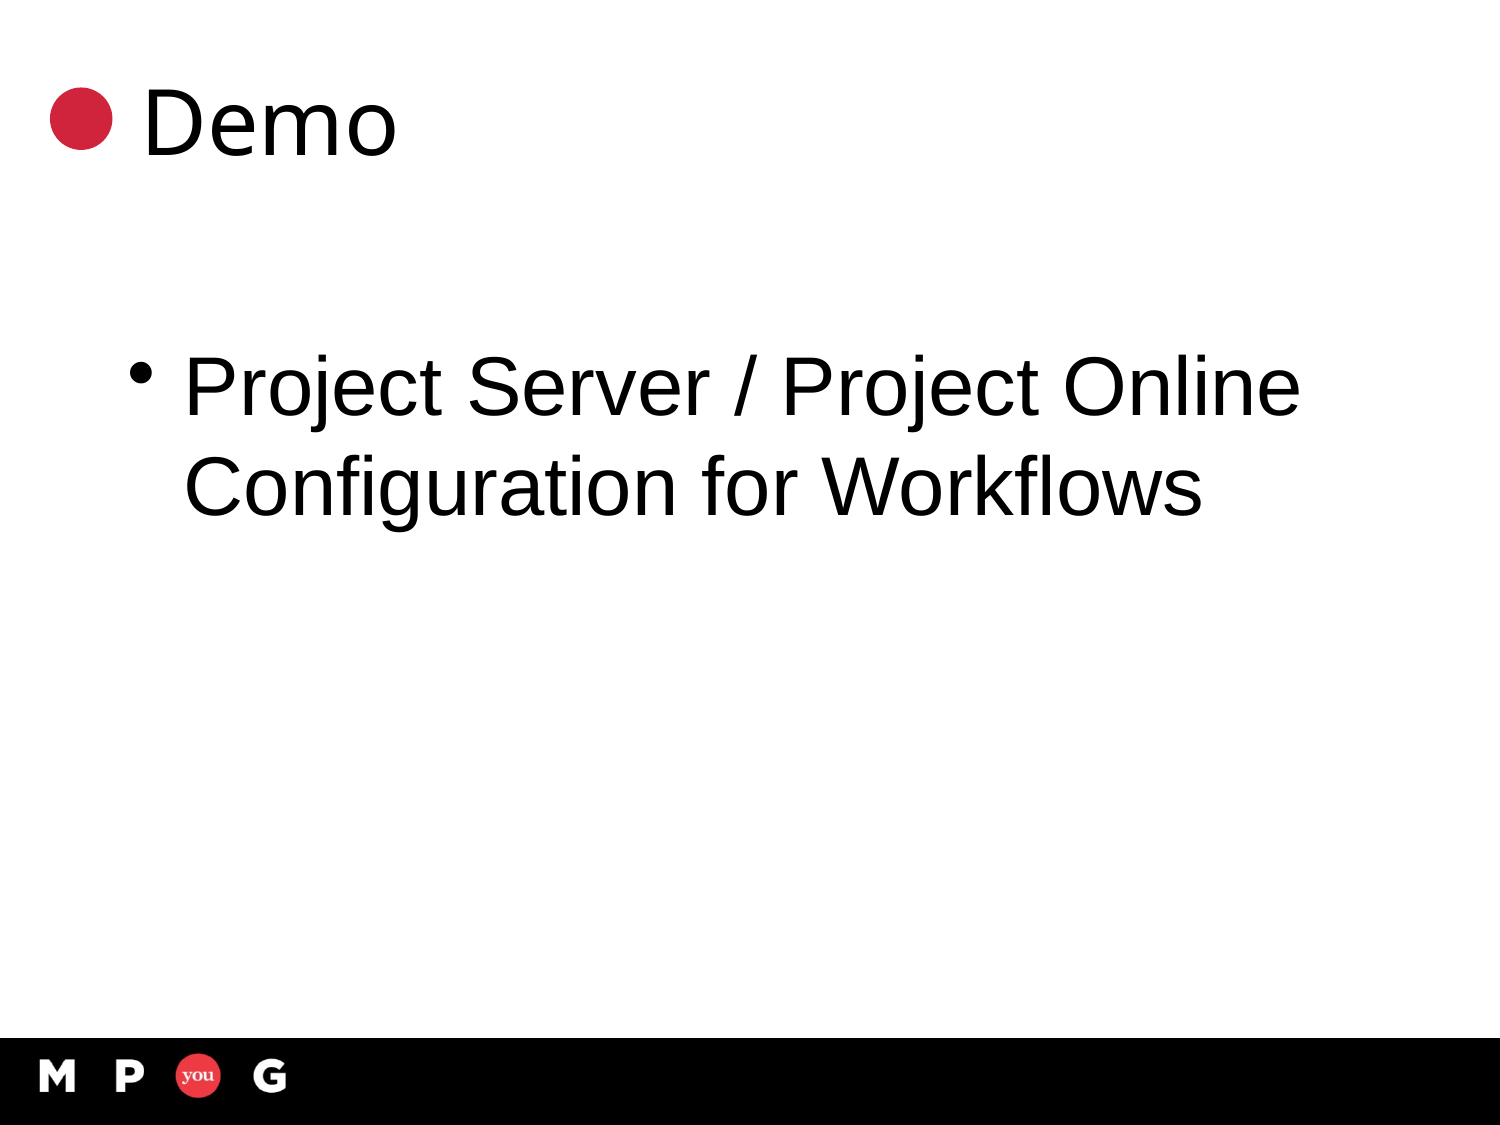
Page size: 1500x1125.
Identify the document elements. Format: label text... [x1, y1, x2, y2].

title Demo [124, 24, 1438, 213]
picture [37, 1052, 288, 1100]
list Project Server / Project Online Configuration for Workflows [112, 324, 1388, 1001]
